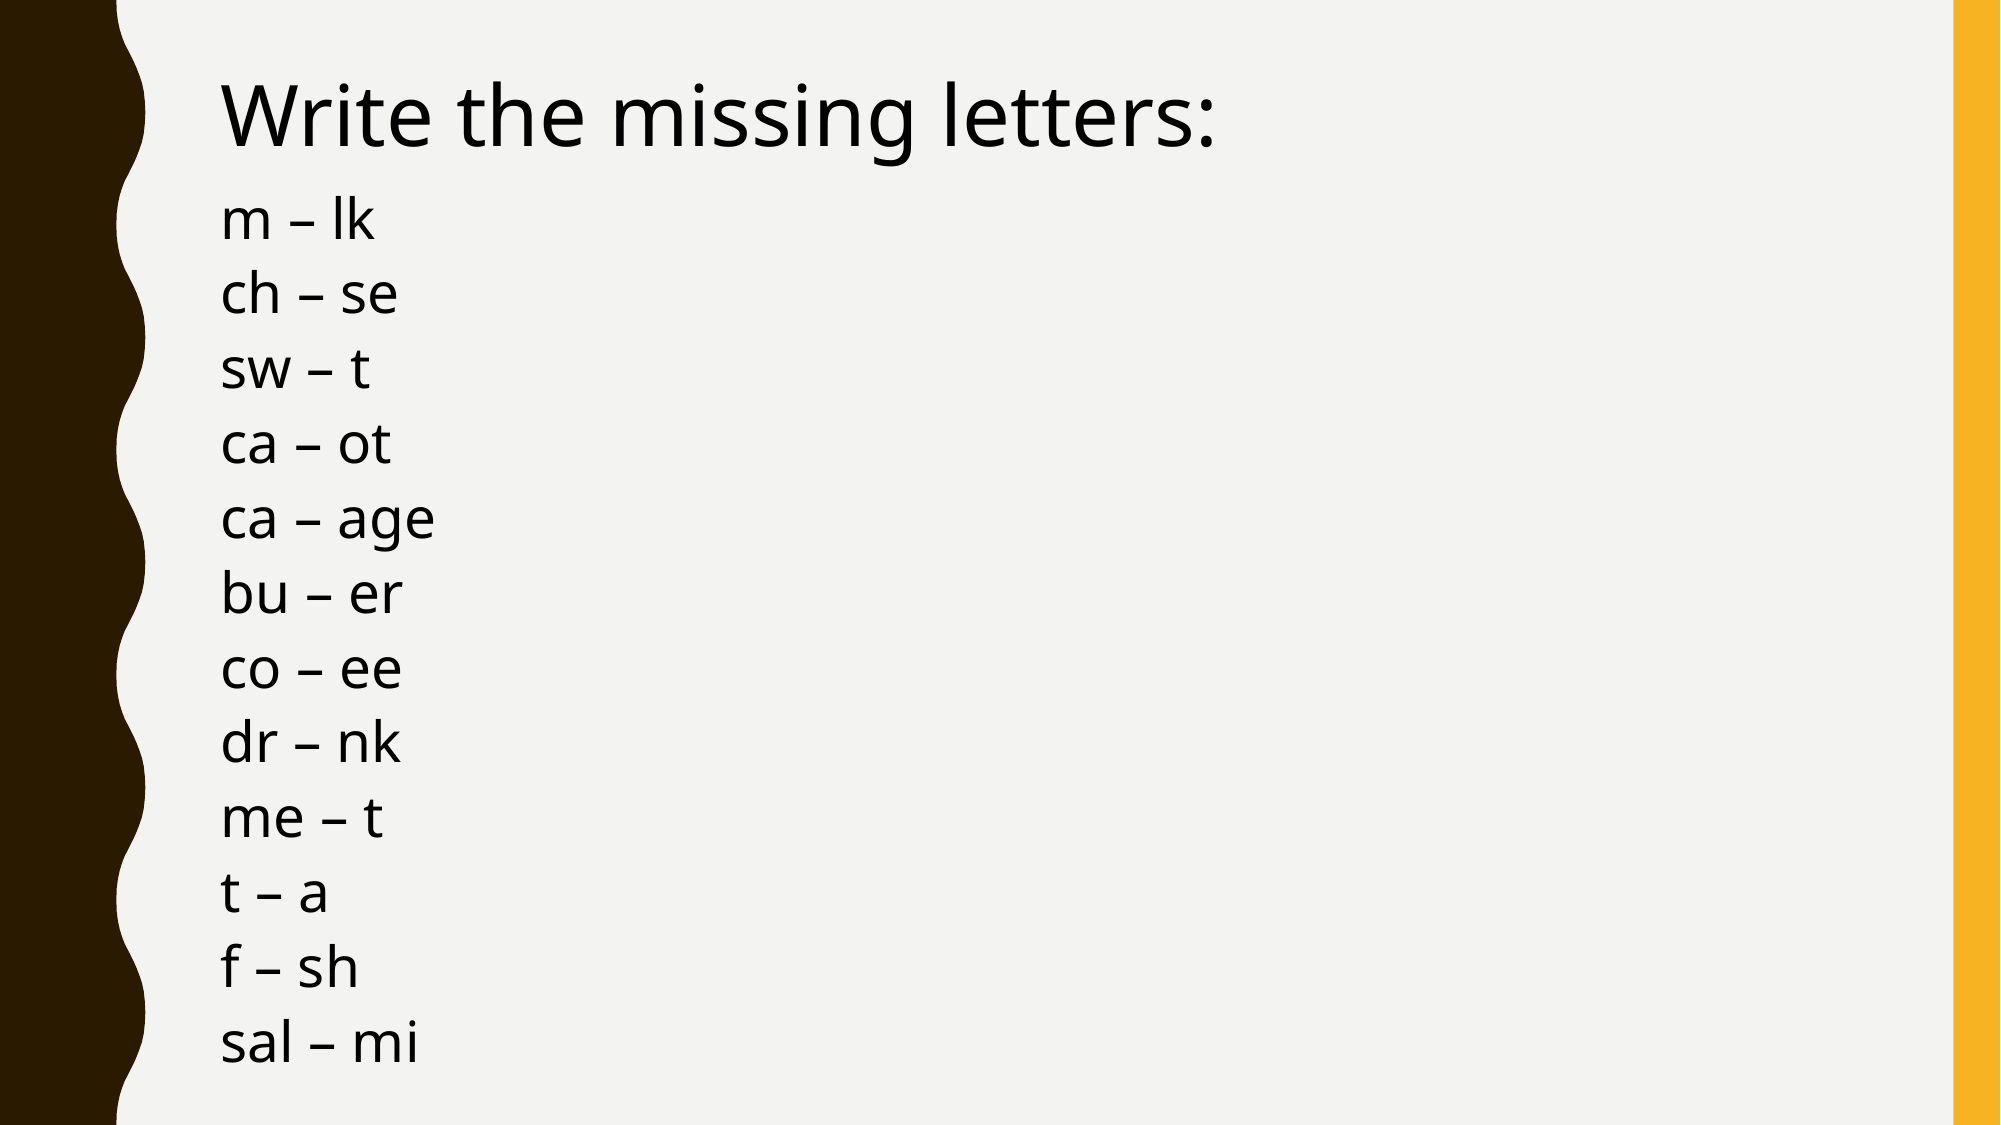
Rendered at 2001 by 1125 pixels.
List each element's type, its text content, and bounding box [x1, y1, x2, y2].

list Write the missing letters: m – lk ch – se sw – t ca – ot ca – age bu – er co – ee dr – nk me – t t – a f – sh sal – mi [205, 43, 1875, 1090]
